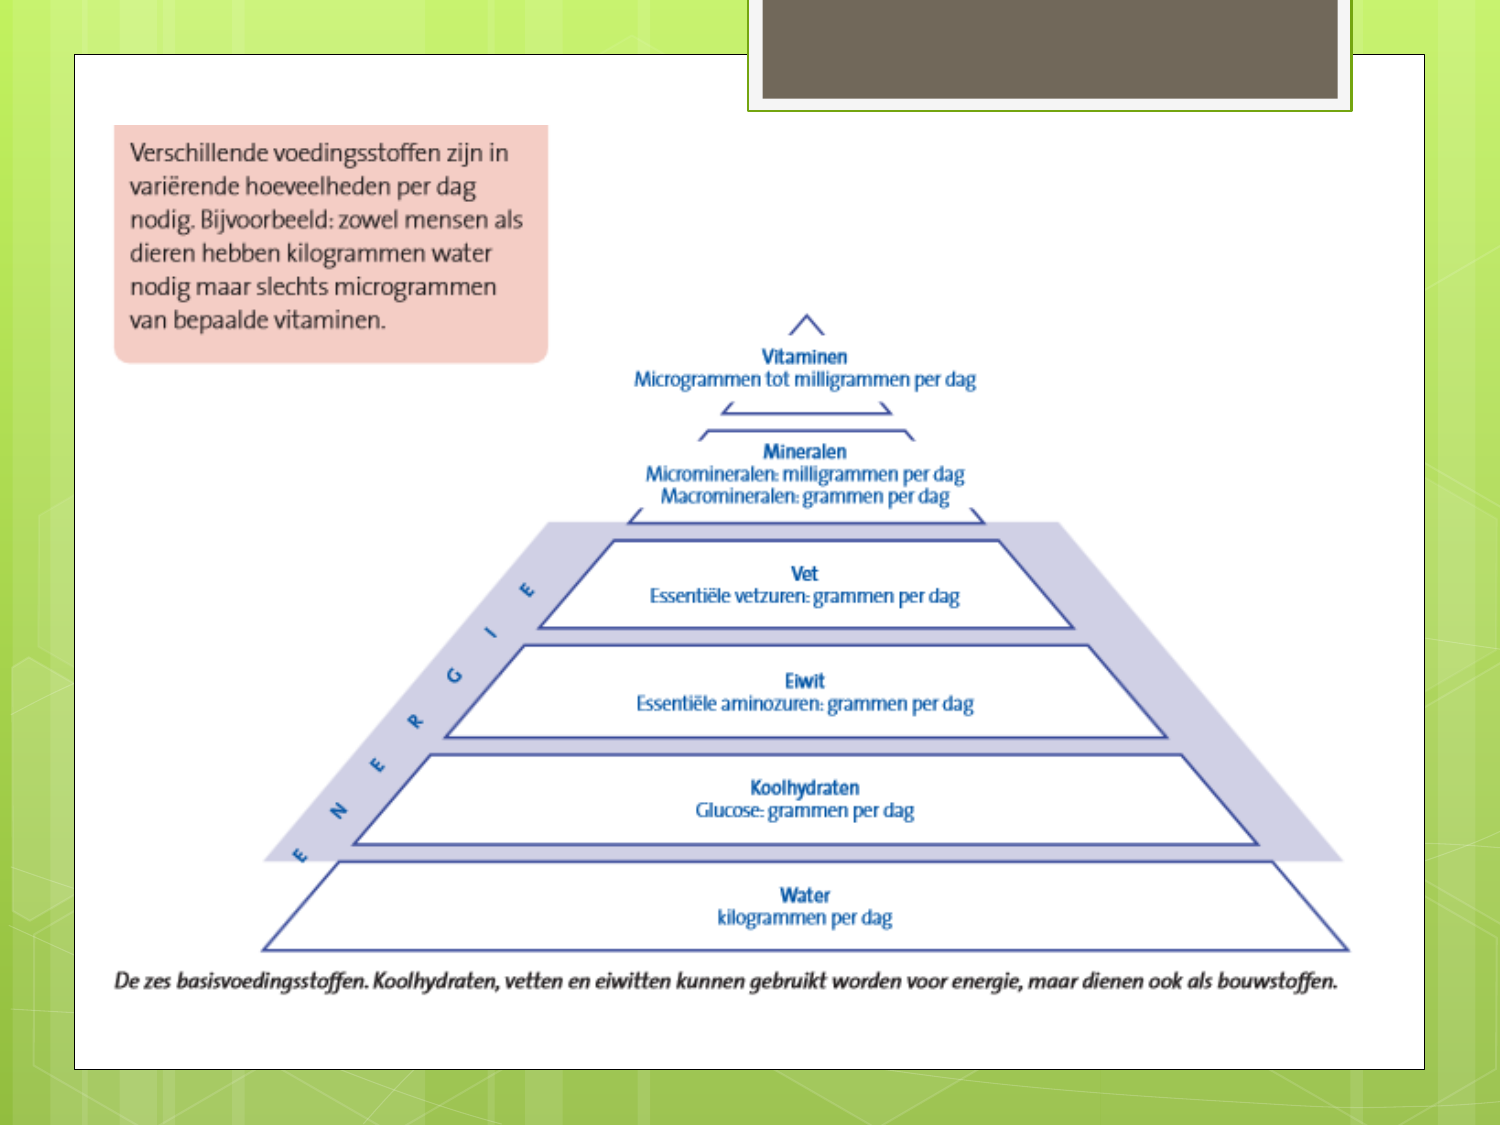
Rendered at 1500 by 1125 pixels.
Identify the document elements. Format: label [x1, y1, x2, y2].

picture [88, 125, 1419, 1036]
